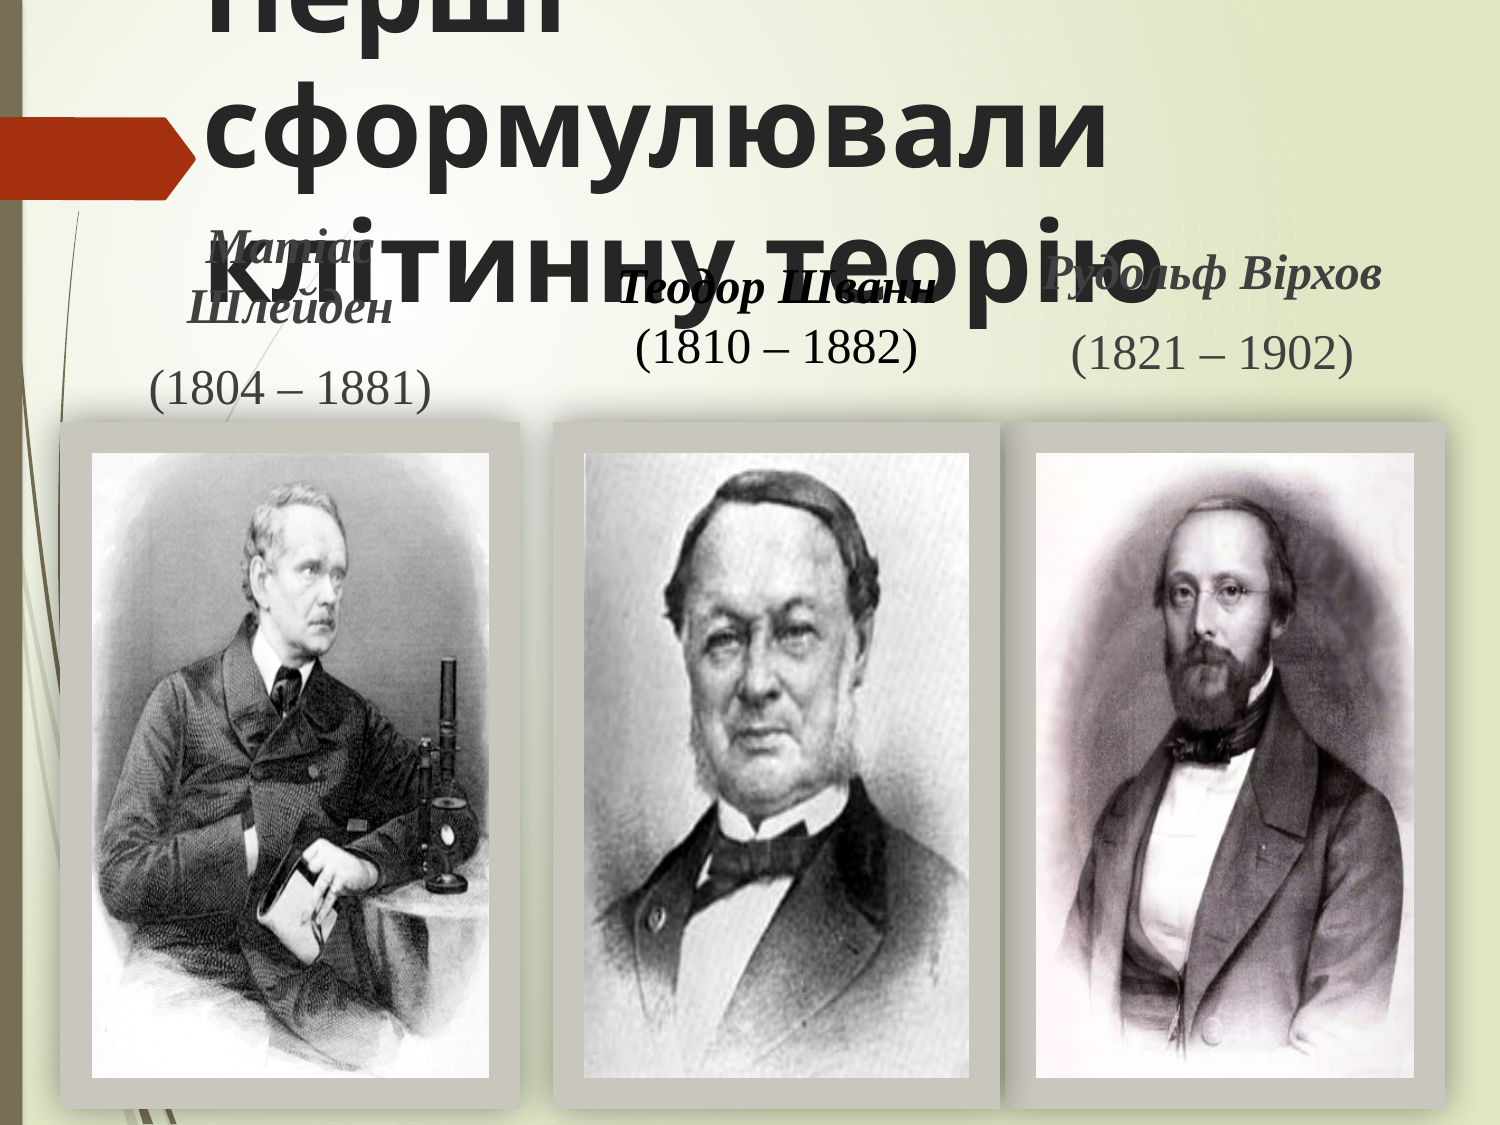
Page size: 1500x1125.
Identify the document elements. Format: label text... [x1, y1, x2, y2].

picture [91, 452, 490, 1079]
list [1035, 452, 1415, 1079]
picture [548, 417, 970, 1079]
text_box Теодор Шванн (1810 – 1882) [584, 245, 969, 381]
list Рудольф Вірхов (1821 – 1902) [1009, 231, 1415, 390]
list Матіас Шлейден (1804 – 1881) [91, 245, 489, 383]
title Перші сформулювали клітинну теорію [187, 37, 1483, 208]
